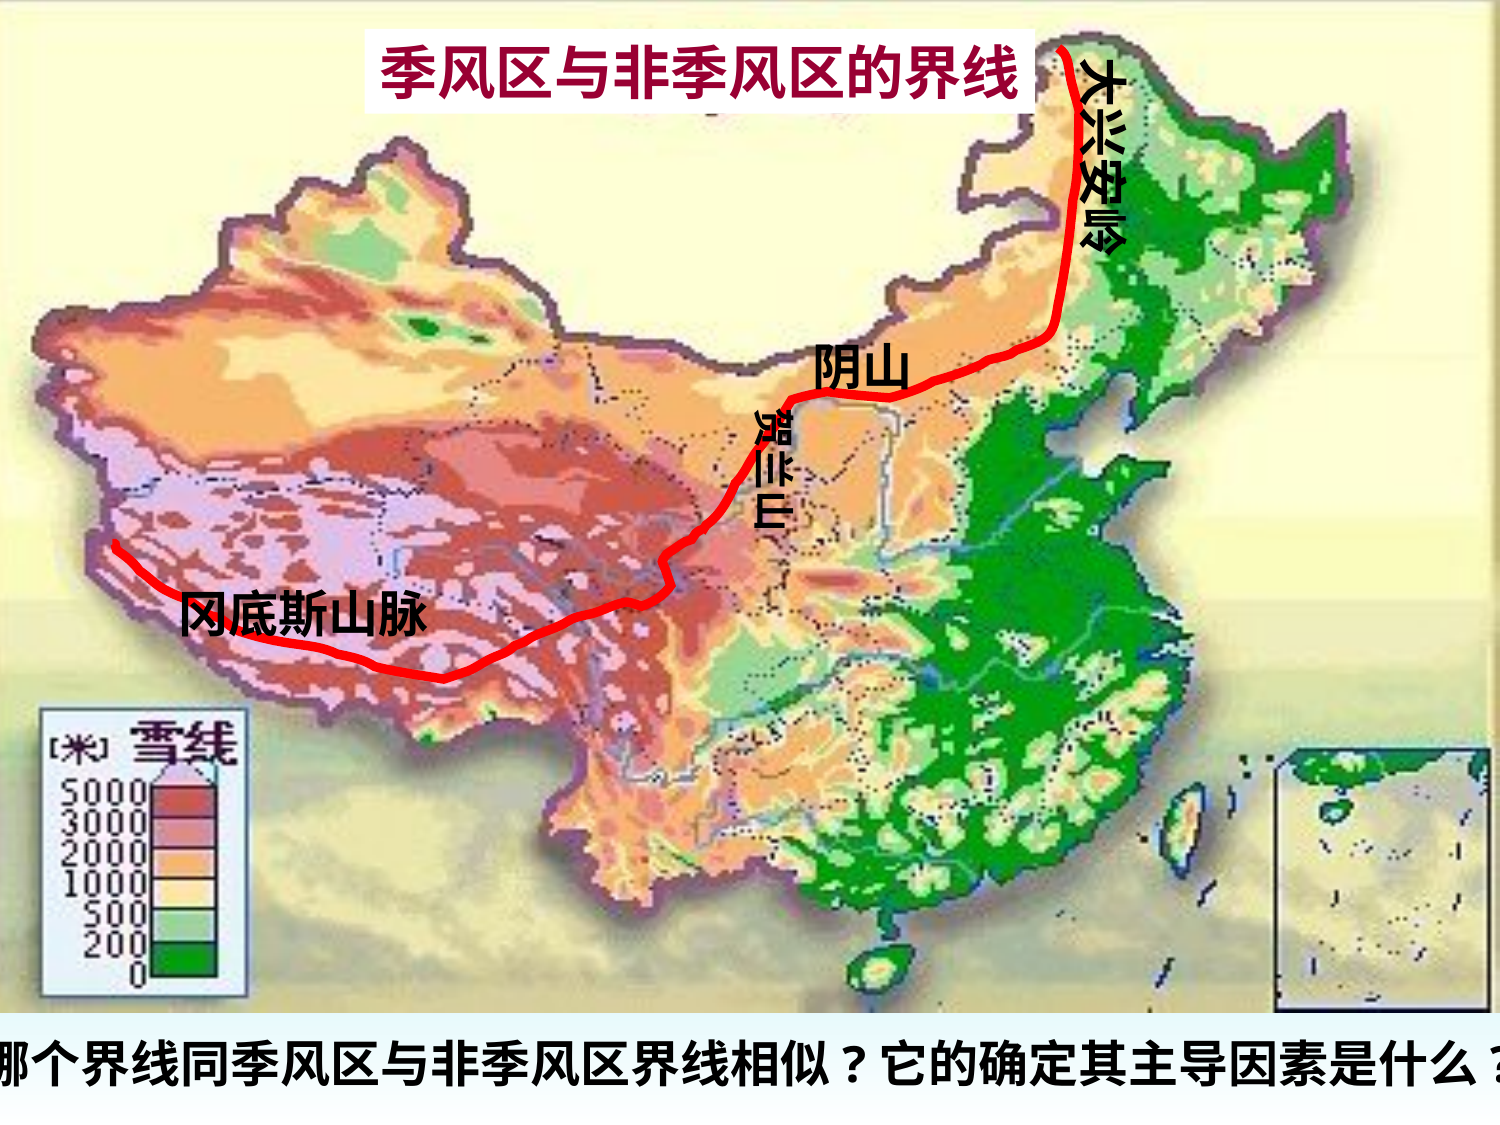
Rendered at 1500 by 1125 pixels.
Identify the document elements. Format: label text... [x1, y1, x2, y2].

text_box 哪个界线同季风区与非季风区界线相似?它的确定其主导因素是什么? [0, 1024, 1500, 1100]
picture [0, 0, 1500, 1013]
